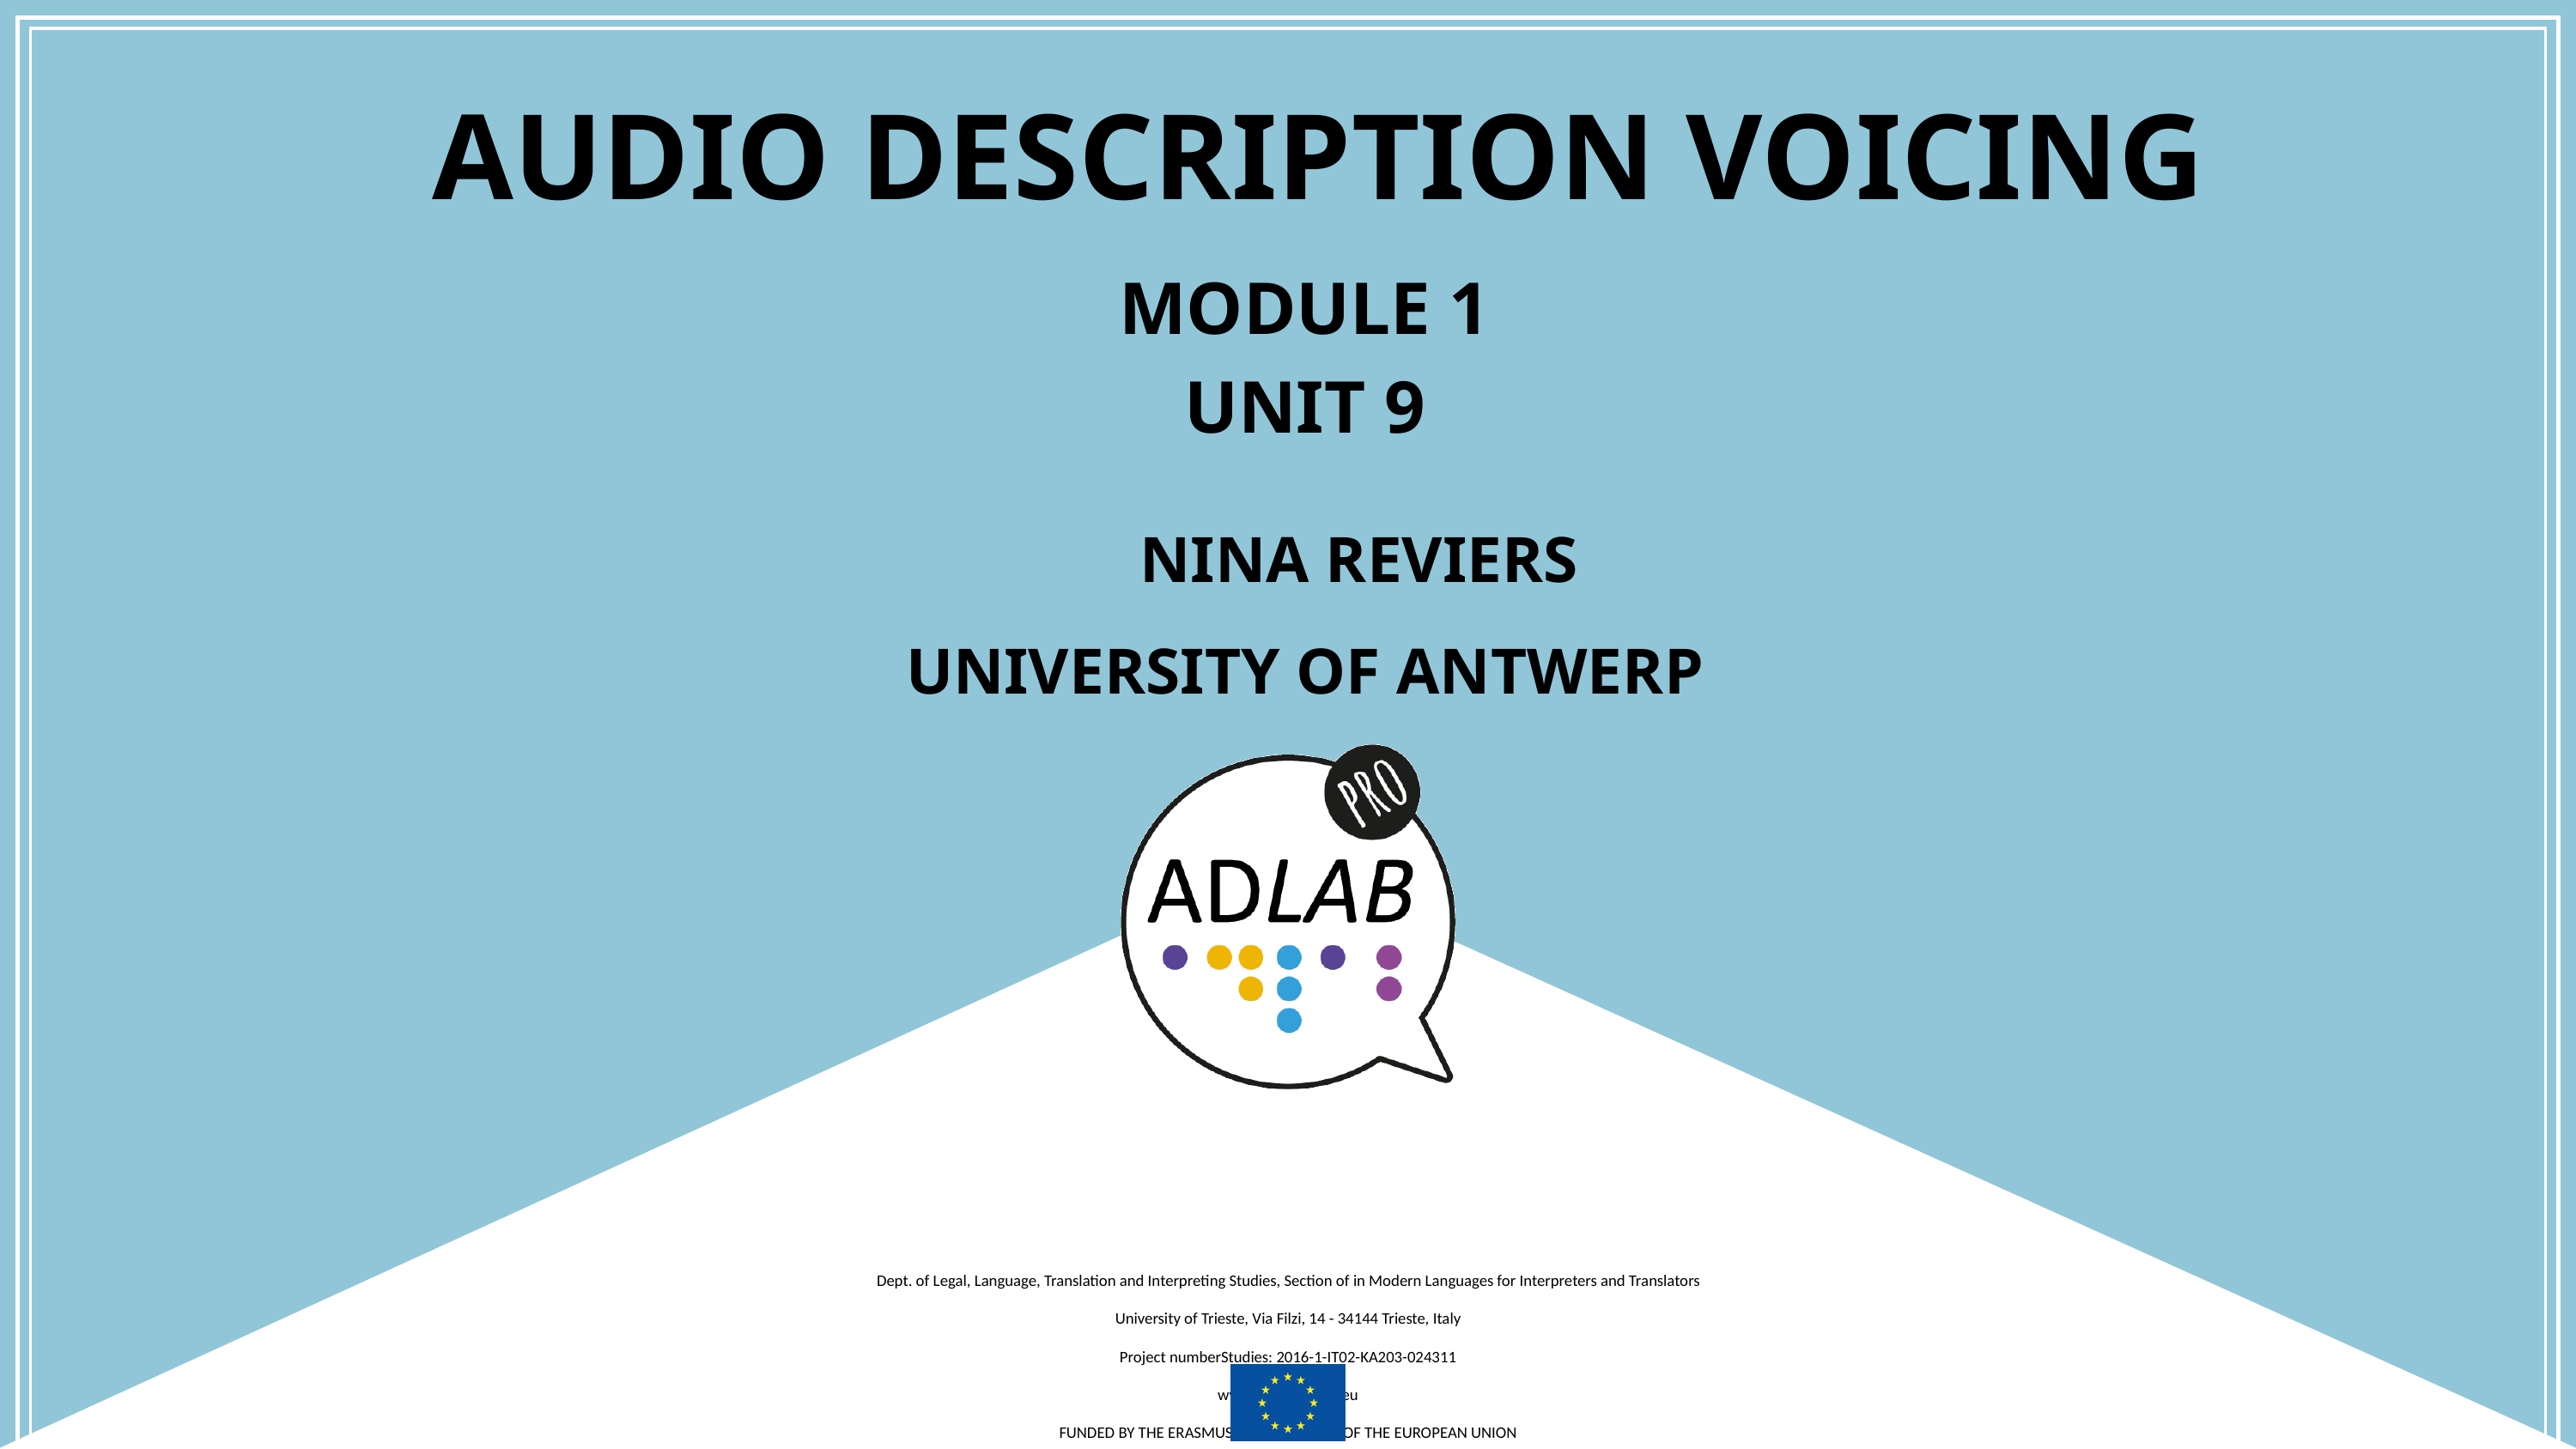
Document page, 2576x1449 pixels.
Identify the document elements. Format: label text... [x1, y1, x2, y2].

picture [1111, 736, 1465, 1089]
list NINA REVIERS [226, 521, 2494, 617]
title AUDIO DESCRIPTION VOICING [144, 91, 2494, 252]
list MODULE 1 UNIT 9 [338, 266, 2271, 477]
list UNIVERSITY OF ANTWERP [338, 633, 2271, 729]
picture [1230, 1364, 1346, 1441]
